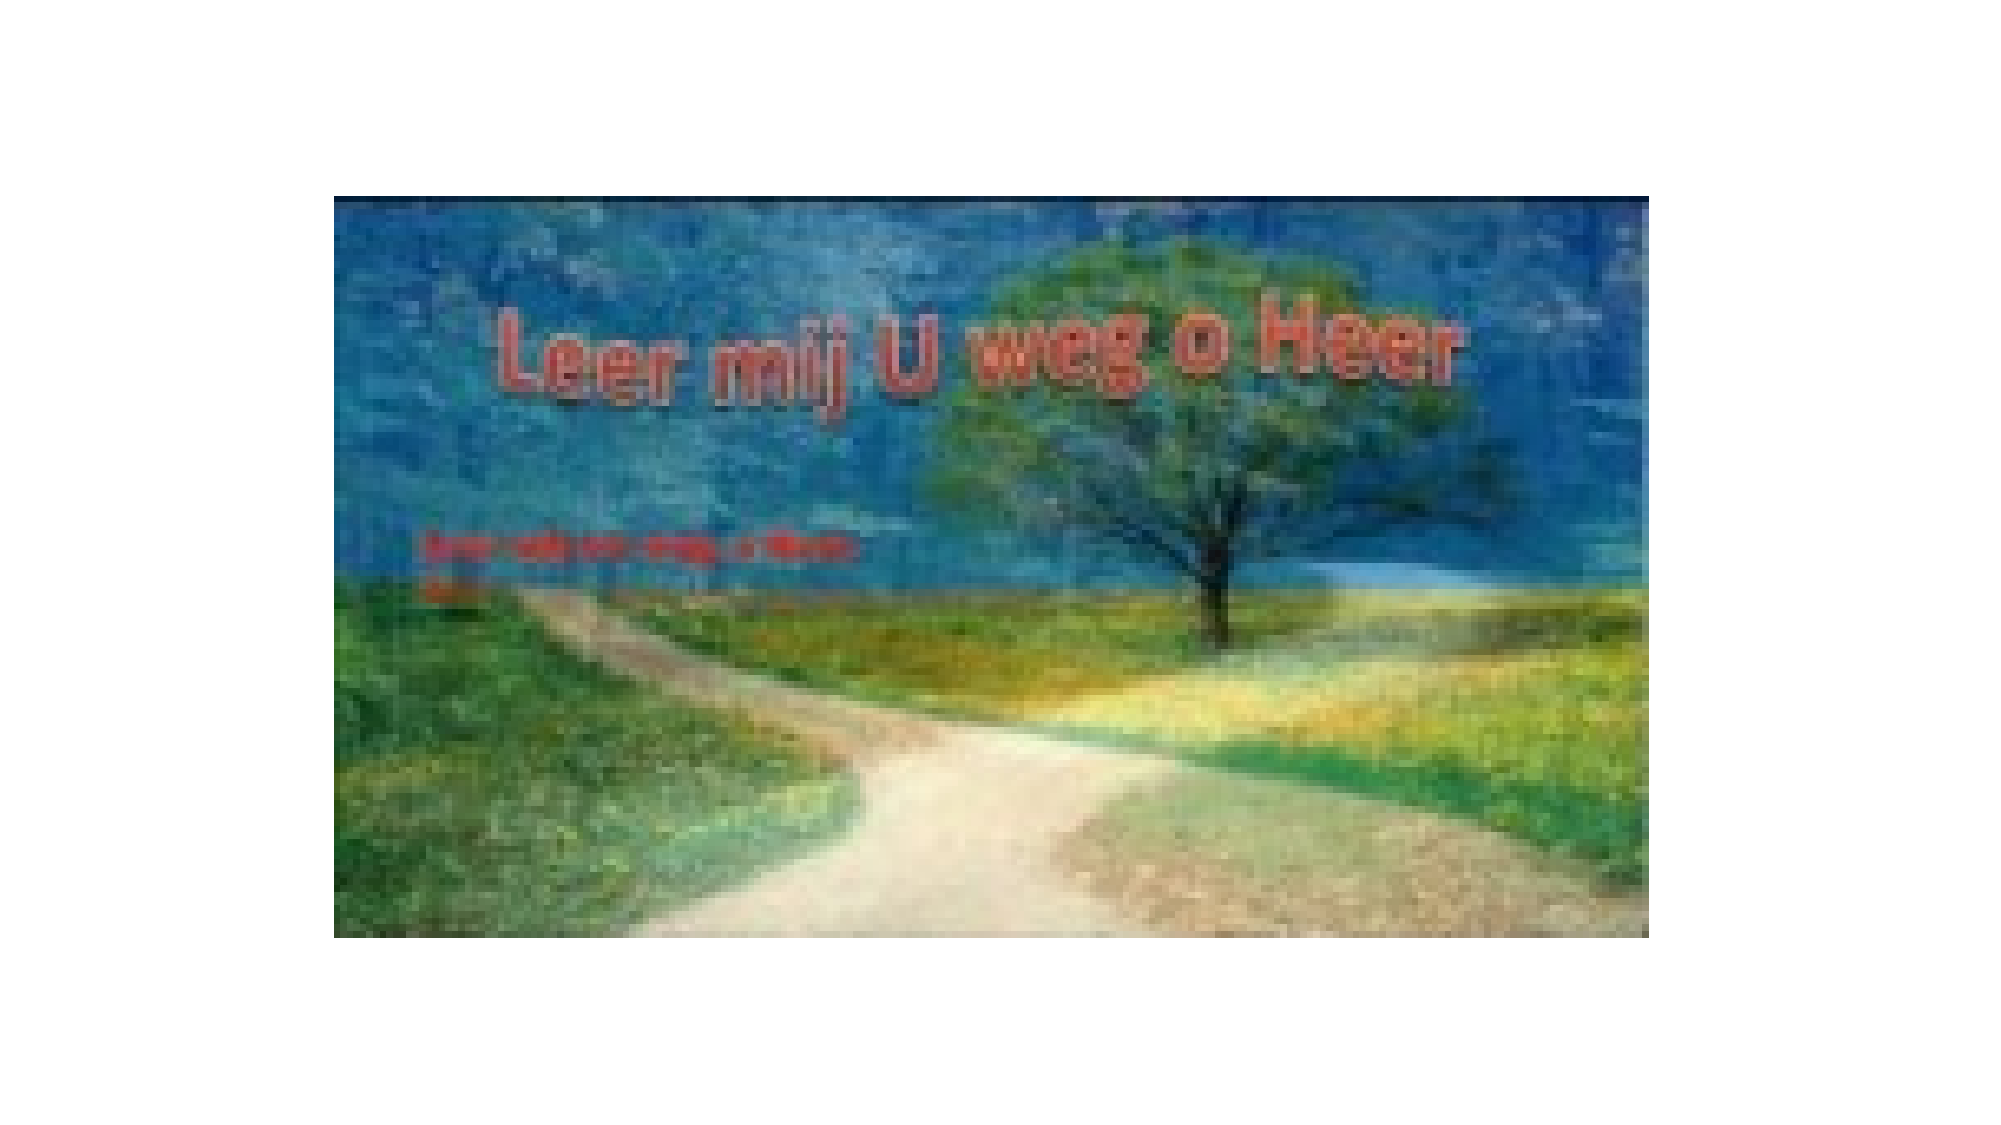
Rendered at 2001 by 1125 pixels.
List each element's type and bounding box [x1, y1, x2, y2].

text_box [333, 195, 1650, 939]
